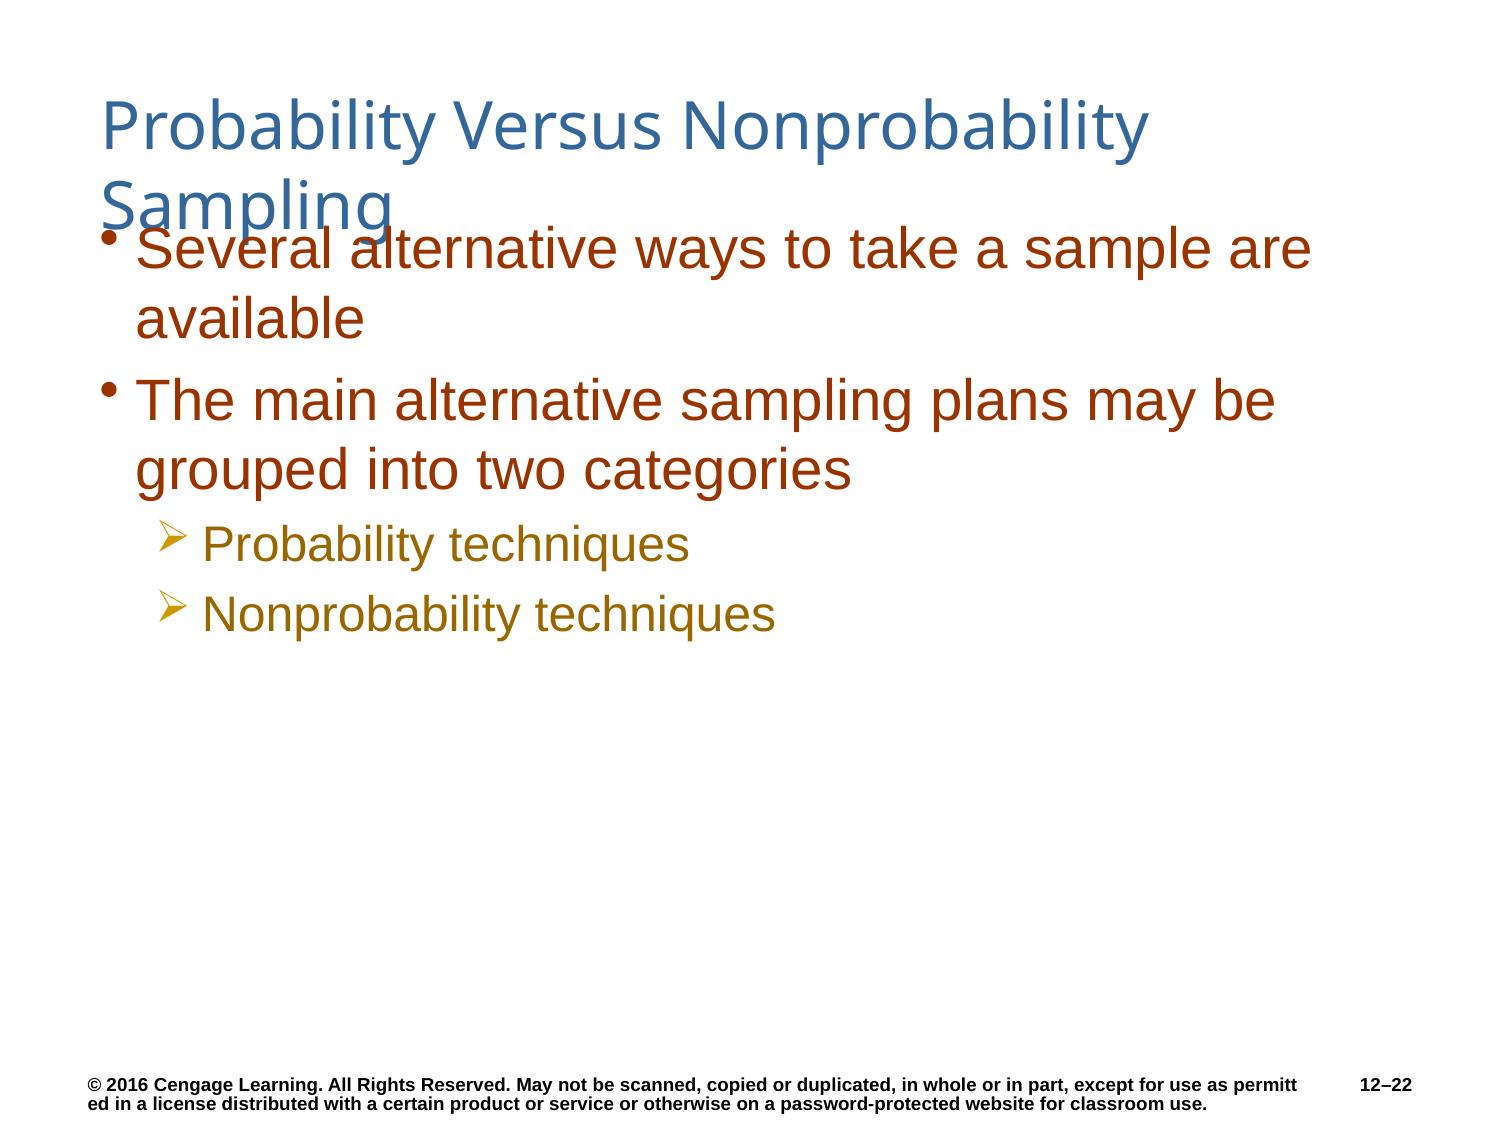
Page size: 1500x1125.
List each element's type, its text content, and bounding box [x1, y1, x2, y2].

list Several alternative ways to take a sample are available The main alternative sampling plans may be grouped into two categories Probability techniques Nonprobability techniques [84, 202, 1414, 1013]
footer © 2016 Cengage Learning. All Rights Reserved. May not be scanned, copied or duplicated, in whole or in part, except for use as permitted in a license distributed with a certain product or service or otherwise on a password-protected website for classroom use. [87, 1057, 1050, 1103]
slide_number 12–22 [1050, 1042, 1413, 1103]
title Probability Versus Nonprobability Sampling [85, 75, 1411, 171]
